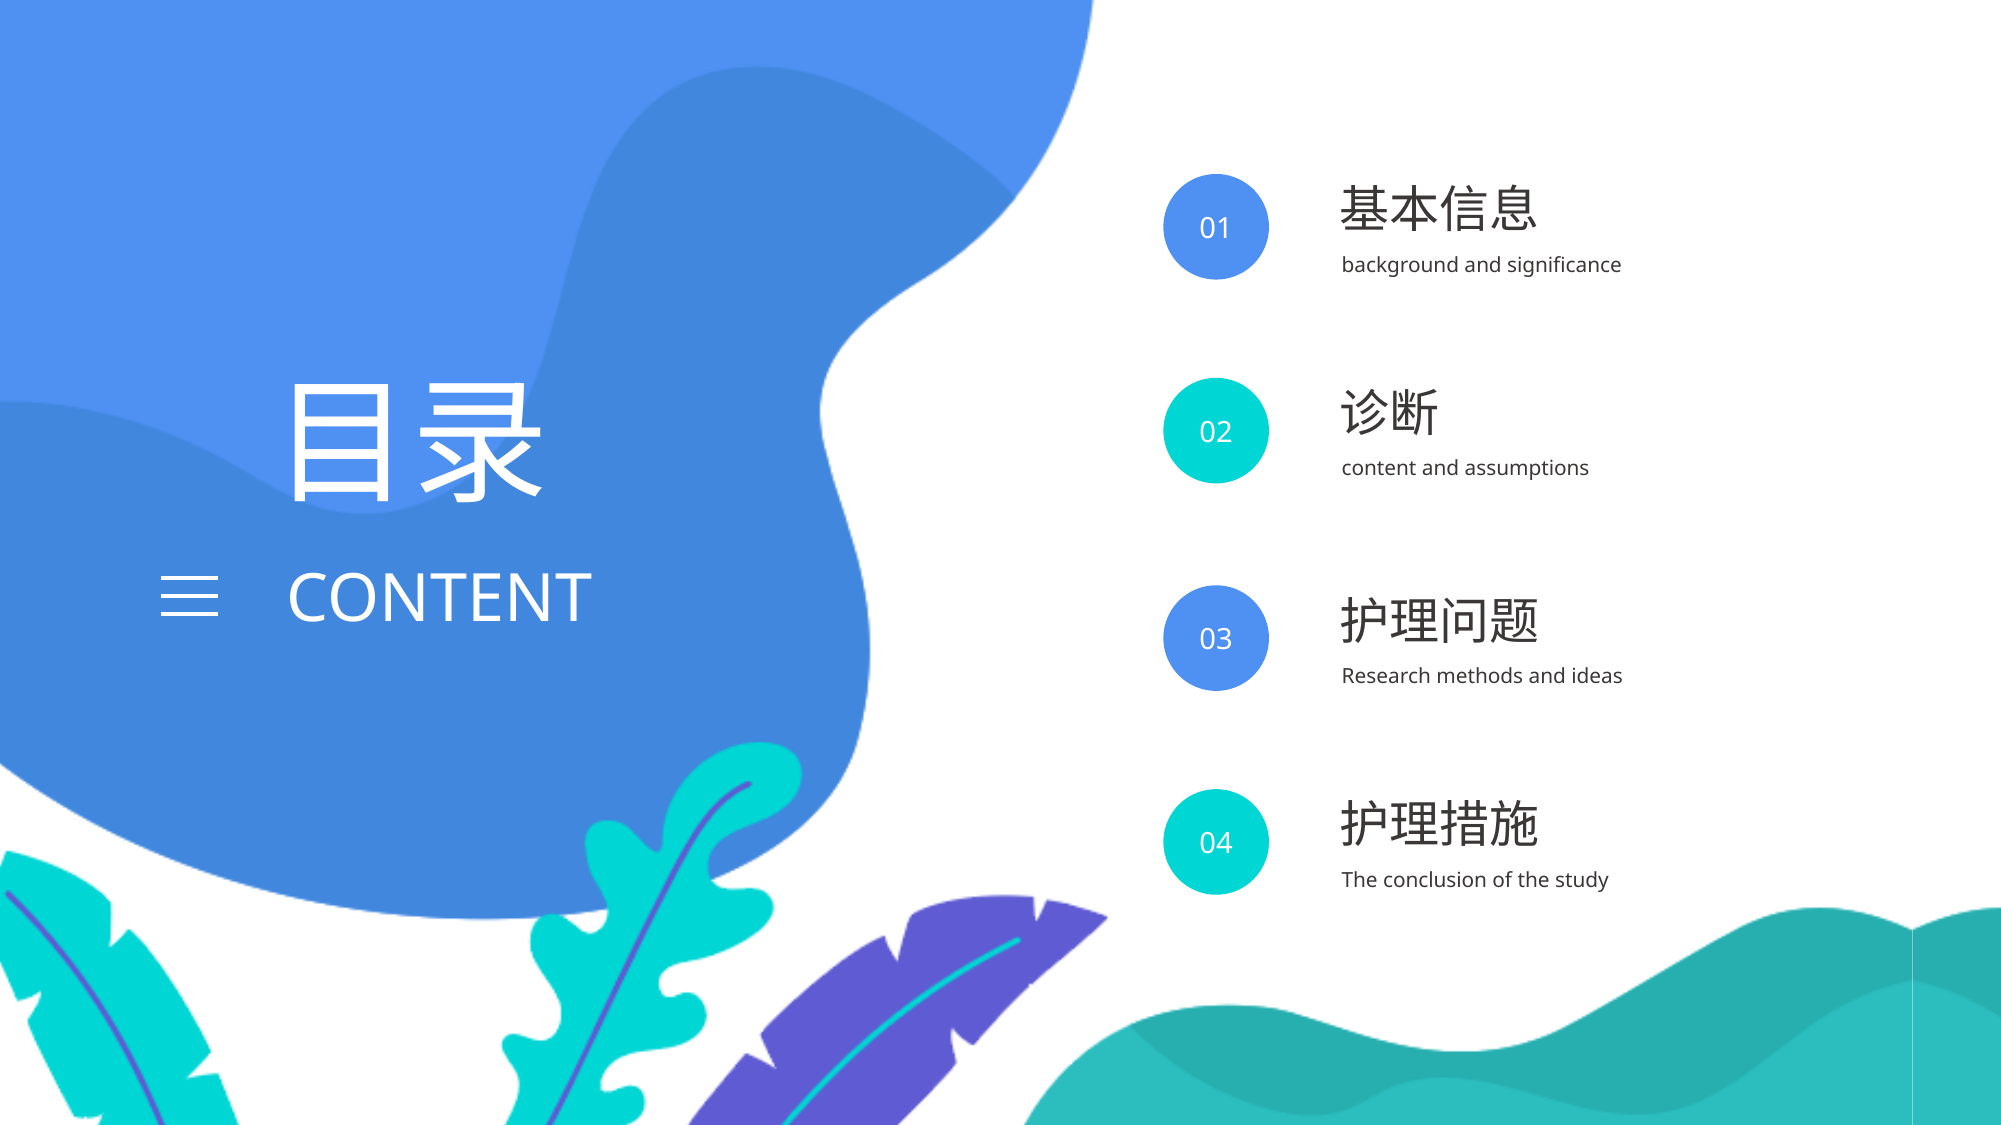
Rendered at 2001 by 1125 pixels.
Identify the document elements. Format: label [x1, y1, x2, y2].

text_box [160, 547, 654, 644]
picture [0, 0, 2001, 1125]
